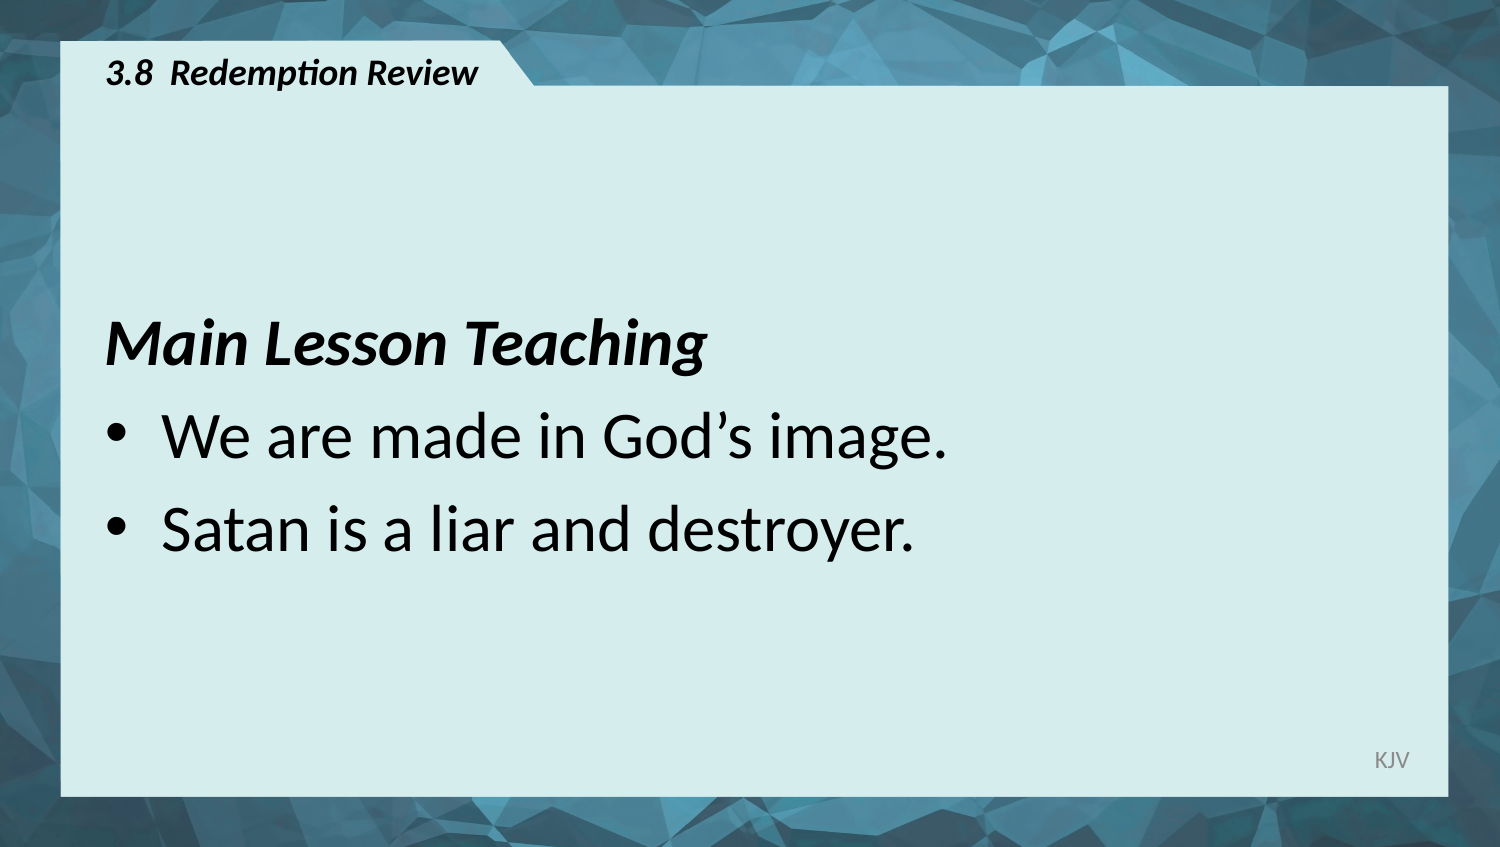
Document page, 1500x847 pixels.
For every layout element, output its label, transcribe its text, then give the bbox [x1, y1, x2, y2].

picture [0, 0, 1500, 847]
title 3.8 Redemption Review [89, 33, 1420, 108]
list Main Lesson Teaching We are made in God’s image. Satan is a liar and destroyer. [89, 141, 1403, 722]
footer KJV [950, 736, 1425, 782]
